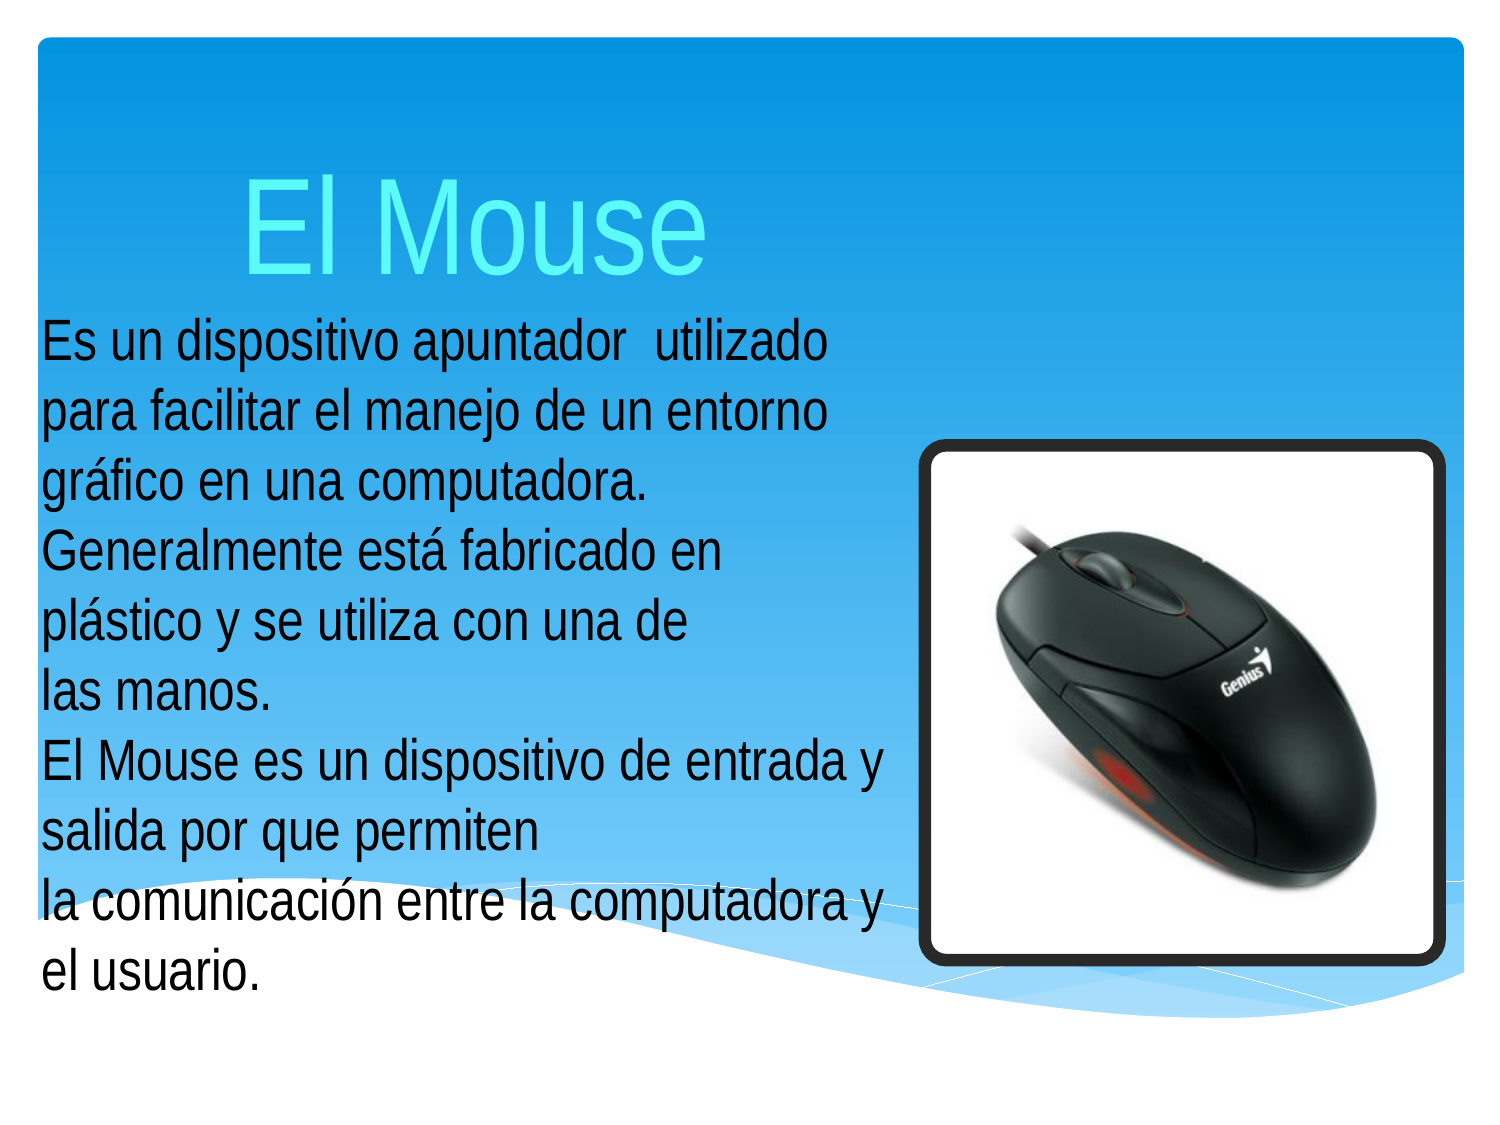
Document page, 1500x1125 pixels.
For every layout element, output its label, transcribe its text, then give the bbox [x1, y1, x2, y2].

picture [924, 445, 1440, 961]
text_box El Mouse Es un dispositivo apuntador utilizado para facilitar el manejo de un entorno gráfico en una computadora. Generalmente está fabricado en plástico y se utiliza con una de las manos. El Mouse es un dispositivo de entrada y salida por que permiten la comunicación entre la computadora y el usuario. [26, 129, 925, 1055]
